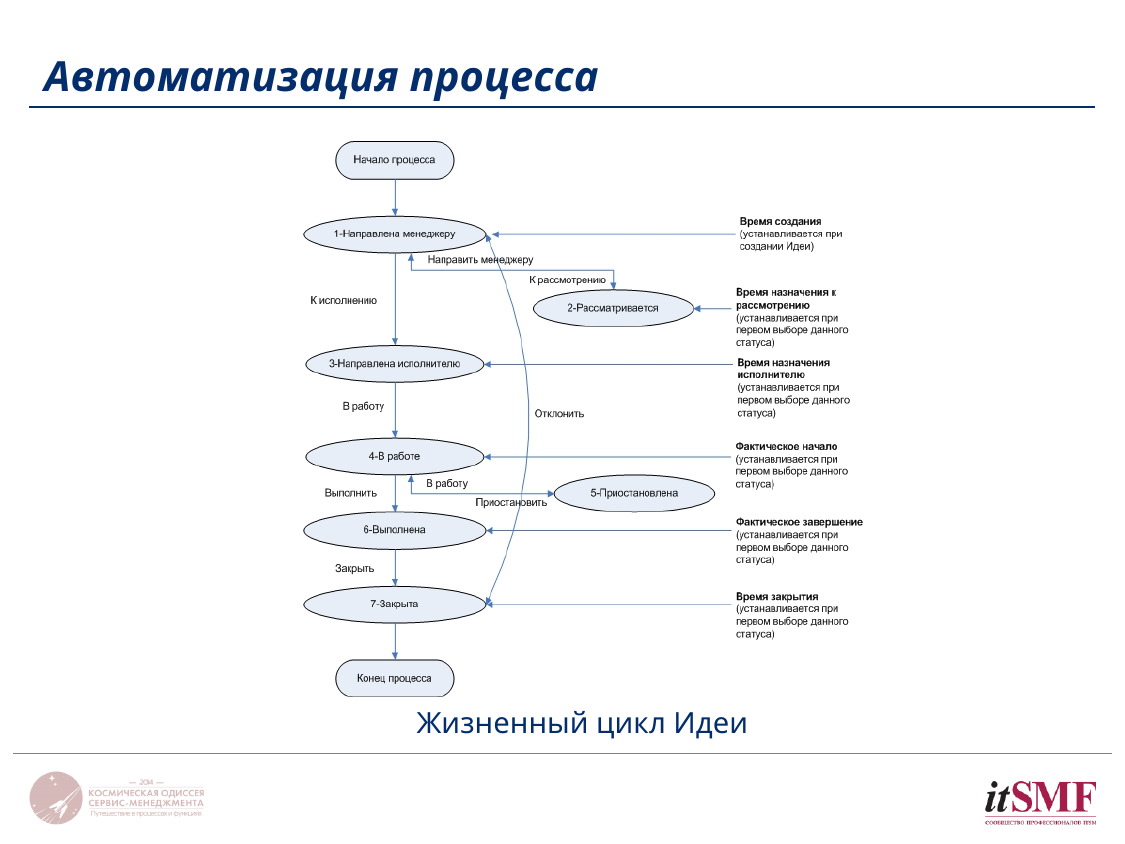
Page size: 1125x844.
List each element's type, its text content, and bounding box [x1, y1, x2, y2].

picture [303, 141, 866, 698]
text_box Жизненный цикл Идеи [379, 705, 786, 747]
title Автоматизация процесса [29, 33, 1096, 115]
picture [985, 781, 1096, 825]
